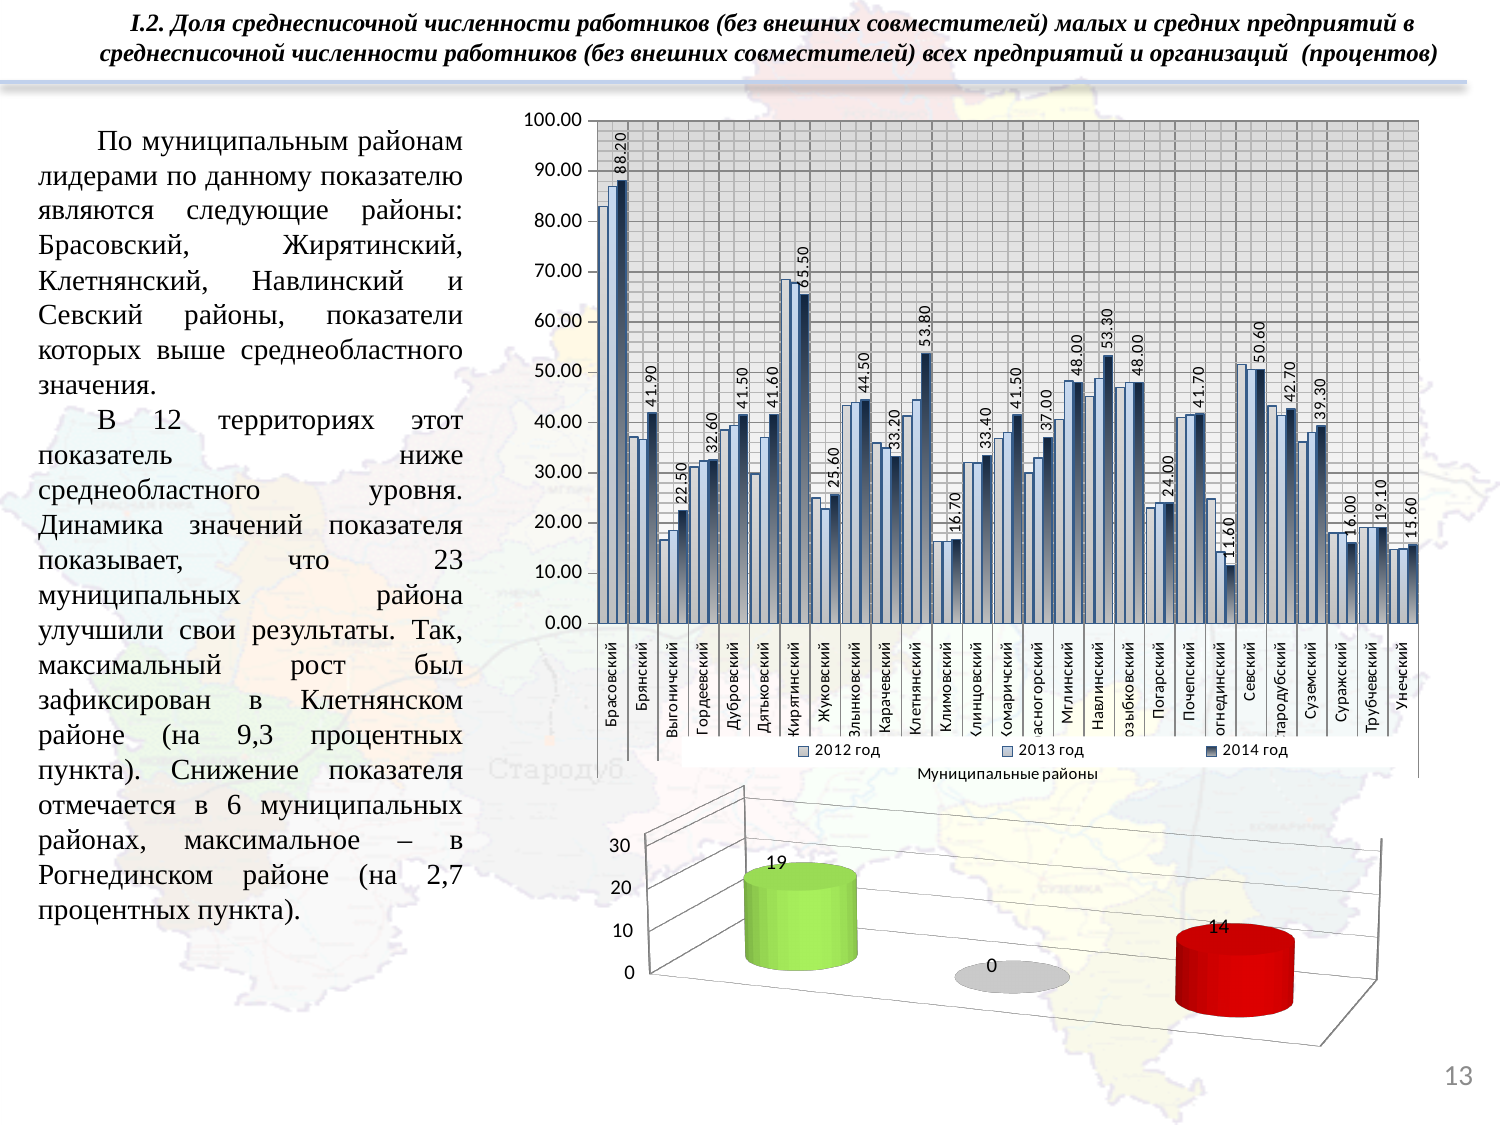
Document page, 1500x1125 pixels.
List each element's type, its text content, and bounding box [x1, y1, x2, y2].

slide_number 13 [1399, 1034, 1488, 1113]
text_box I.2. Доля среднесписочной численности работников (без внешних совместителей) малых и средних предприятий в среднесписочной численности работников (без внешних совместителей) всех предприятий и организаций (процентов) [52, 0, 1494, 74]
chart [491, 93, 1466, 1055]
text_box По муниципальным районам лидерами по данному показателю являются следующие районы: Брасовский, Жирятинский, Клетнянский, Навлинский и Севский районы, показатели которых выше среднеобластного значения. В 12 территориях этот показатель ниже среднеобластного уровня. Динамика значений показателя показывает, что 23 муниципальных района улучшили свои результаты. Так, максимальный рост был зафиксирован в Клетнянском районе (на 9,3 процентных пункта). Снижение показателя отмечается в 6 муниципальных районах, максимальное – в Рогнединском районе (на 2,7 процентных пункта). [23, 113, 479, 933]
